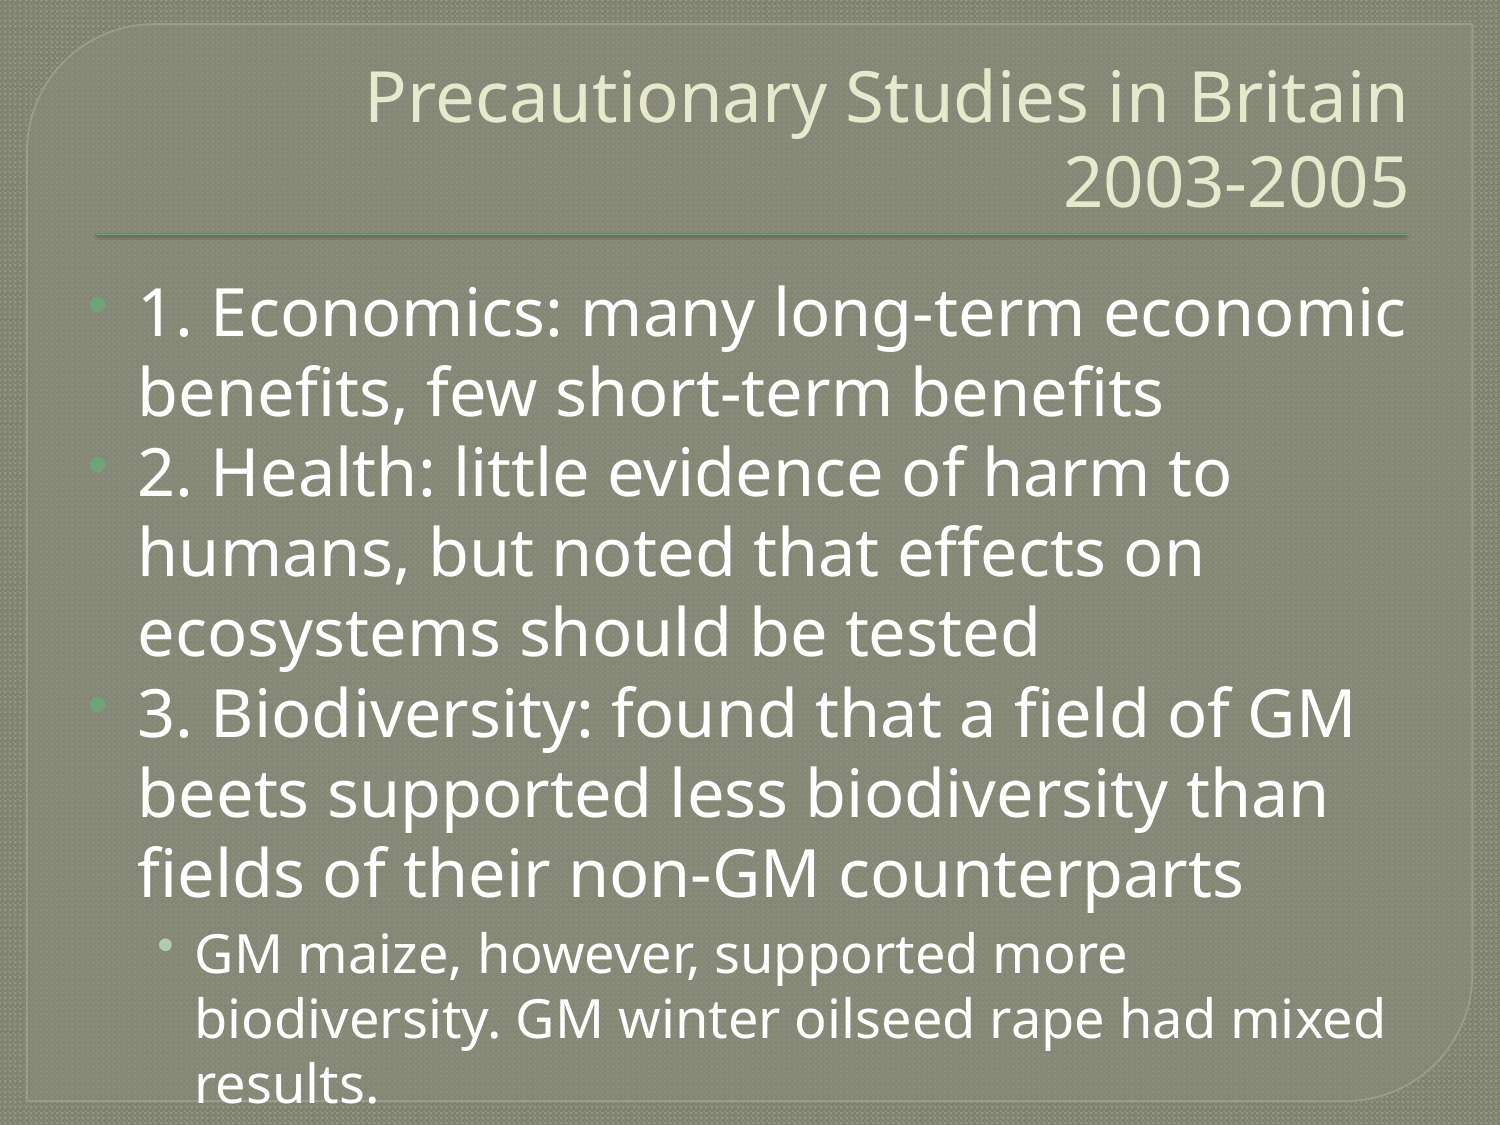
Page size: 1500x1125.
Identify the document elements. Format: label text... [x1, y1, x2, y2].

title Precautionary Studies in Britain 2003-2005 [75, 41, 1425, 230]
list 1. Economics: many long-term economic benefits, few short-term benefits 2. Health: little evidence of harm to humans, but noted that effects on ecosystems should be tested 3. Biodiversity: found that a field of GM beets supported less biodiversity than fields of their non-GM counterparts GM maize, however, supported more biodiversity. GM winter oilseed rape had mixed results. [75, 262, 1425, 1125]
